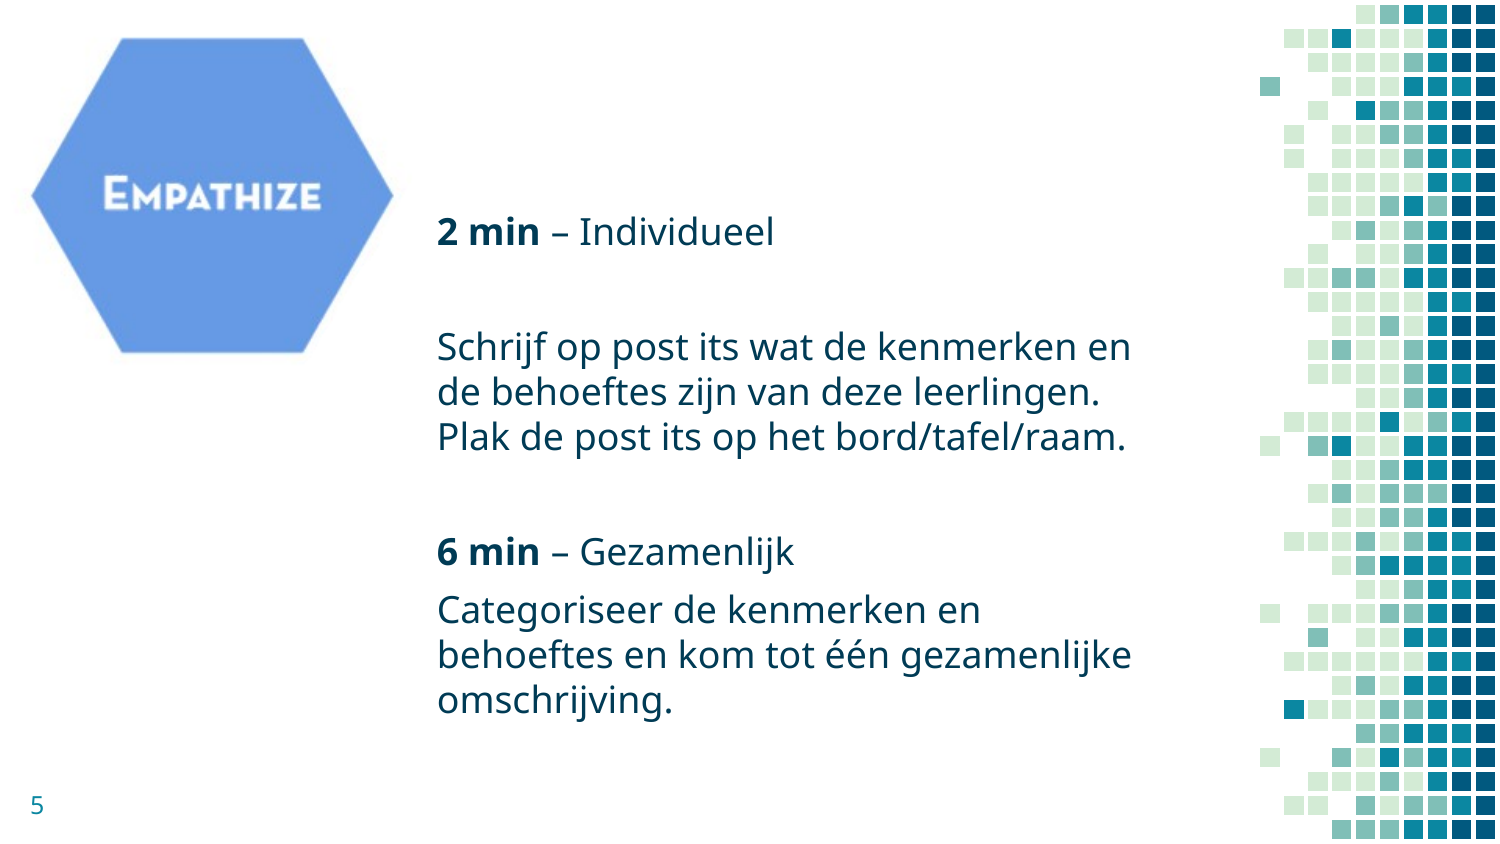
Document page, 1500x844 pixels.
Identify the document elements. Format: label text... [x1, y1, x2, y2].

list 2 min – Individueel Schrijf op post its wat de kenmerken en de behoeftes zijn van deze leerlingen. Plak de post its op het bord/tafel/raam. 6 min – Gezamenlijk Categoriseer de kenmerken en behoeftes en kom tot één gezamenlijke omschrijving. [426, 192, 1160, 323]
slide_number 5 [15, 774, 105, 839]
picture [0, 0, 423, 387]
